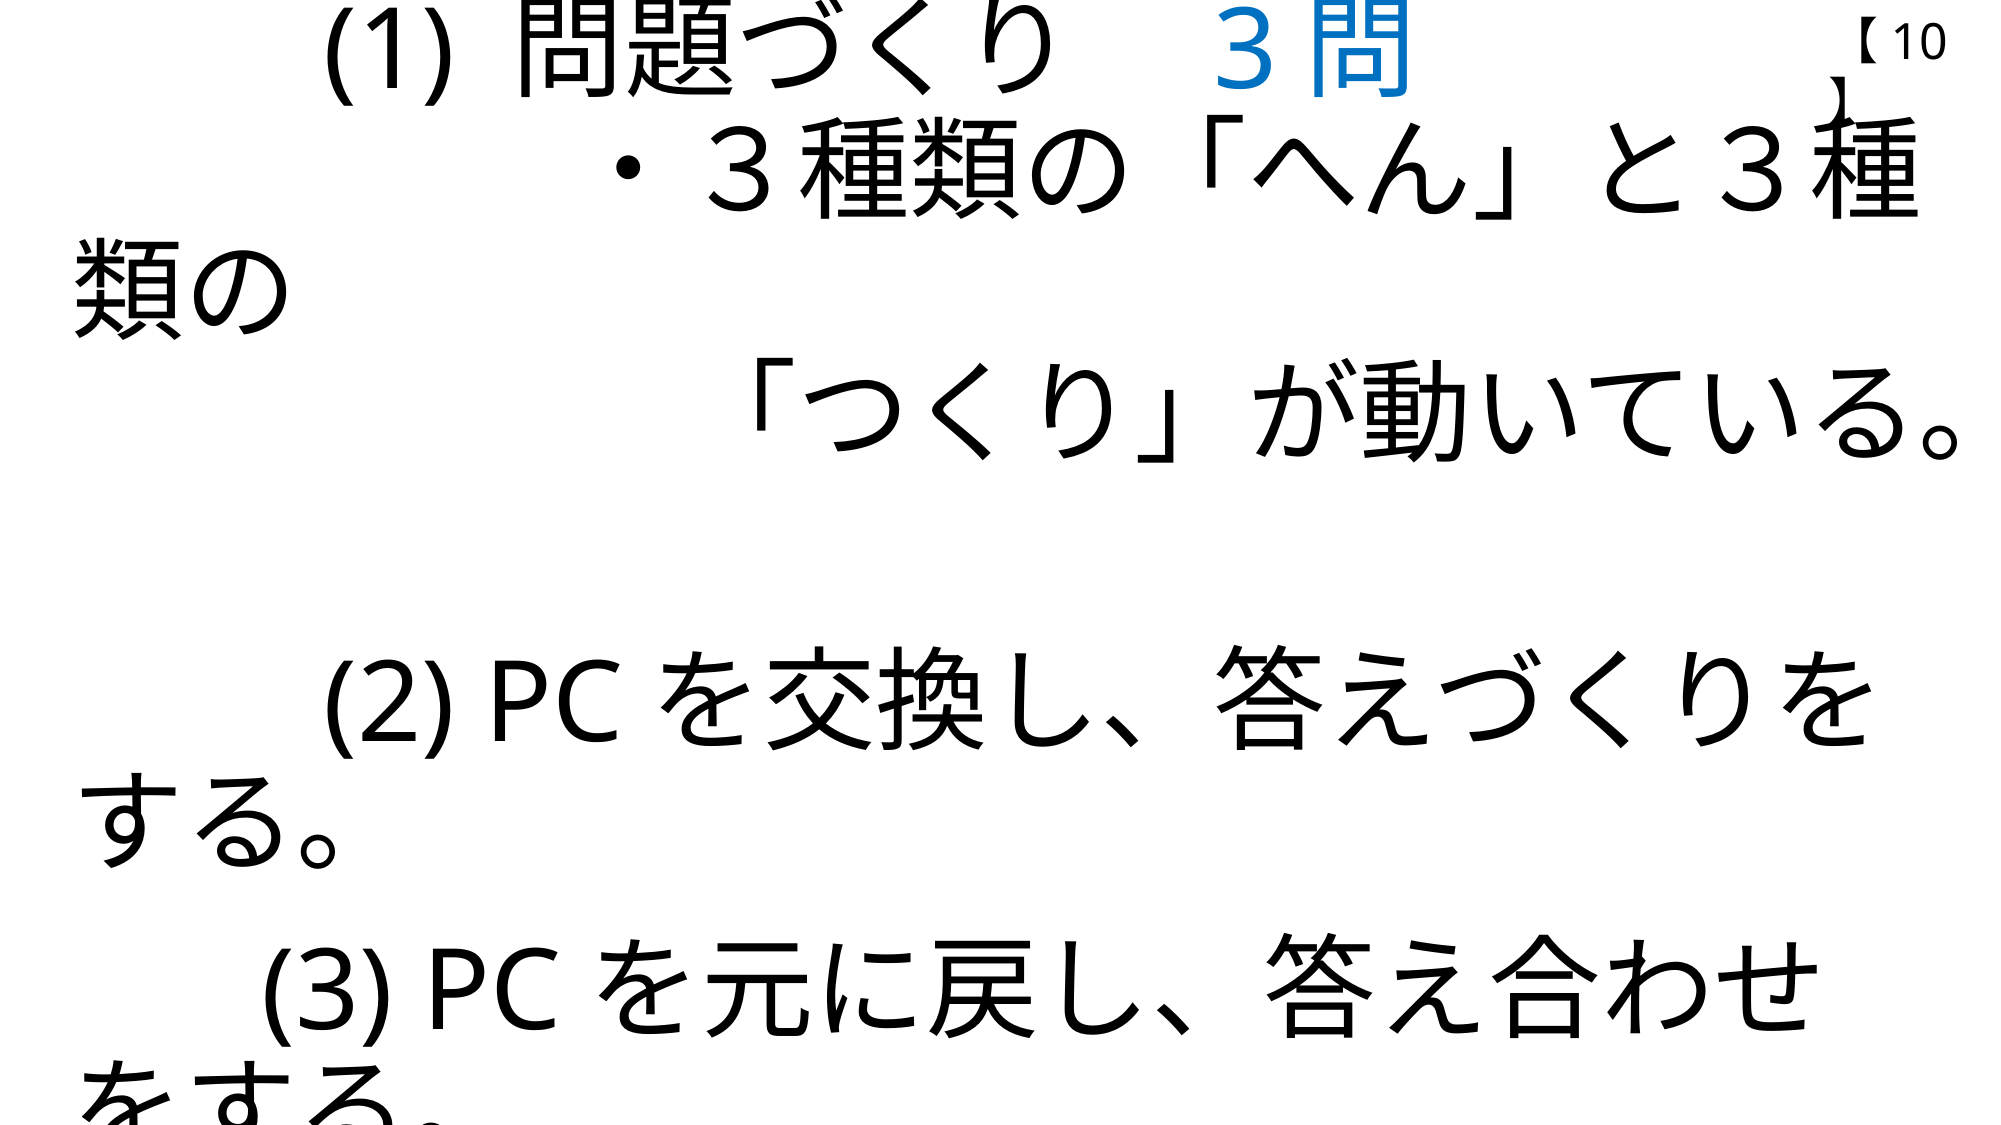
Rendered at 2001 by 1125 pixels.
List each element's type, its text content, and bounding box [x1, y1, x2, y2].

text_box 【10】 [1813, 1, 2000, 137]
title 演習 (1) 問題づくり 3問 ・３種類の「へん」と３種類の 「つくり」が動いている。 (2) PCを交換し、答えづくりをする。 (3) PCを元に戻し、答え合わせをする。 [56, 39, 1950, 1006]
